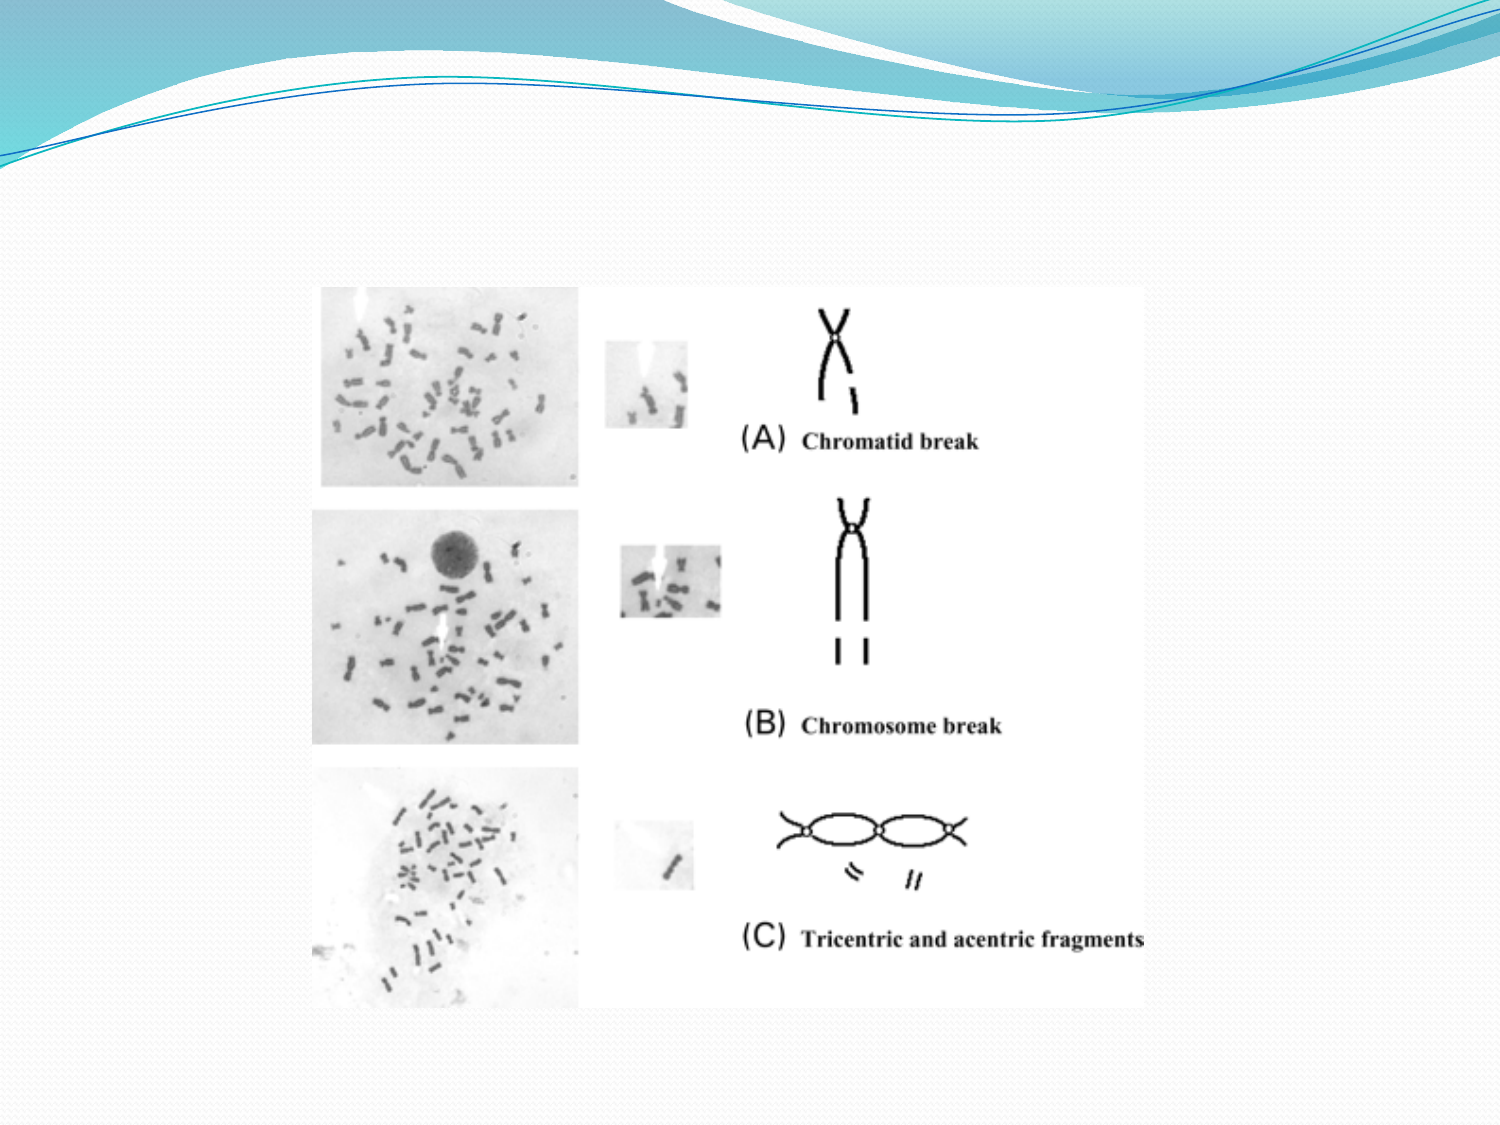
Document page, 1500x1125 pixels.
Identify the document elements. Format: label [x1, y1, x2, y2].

list [312, 287, 1144, 1008]
